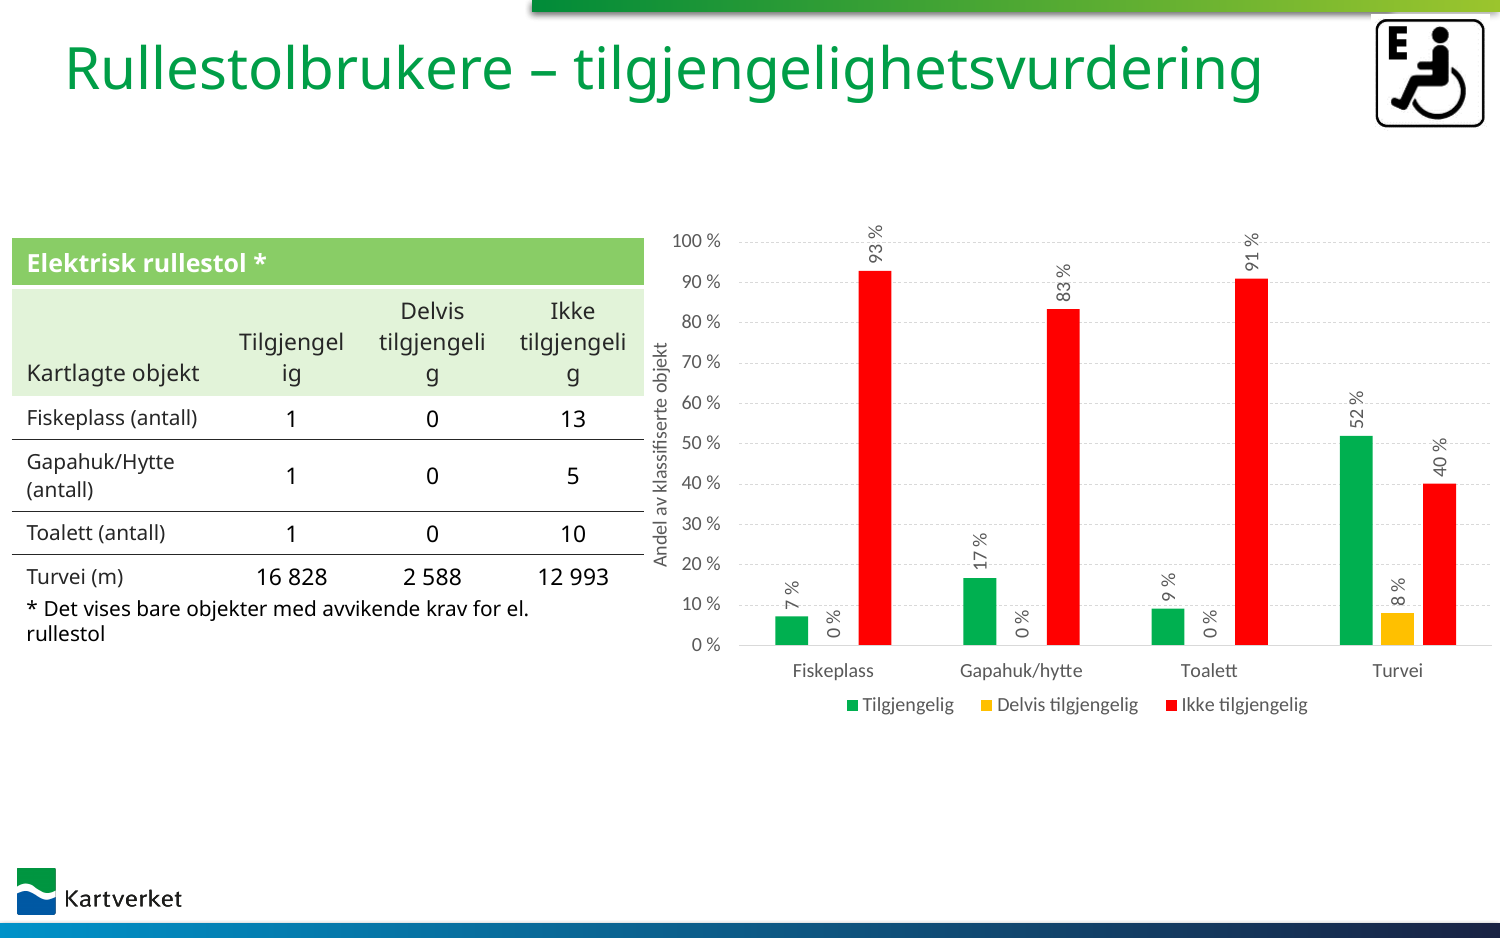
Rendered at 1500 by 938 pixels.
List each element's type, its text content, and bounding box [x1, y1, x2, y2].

table_cell 1 [222, 440, 362, 511]
table_cell 0 [362, 396, 503, 439]
table_cell 5 [503, 440, 638, 511]
table_cell 2 588 [362, 555, 503, 588]
table_cell 1 [222, 512, 362, 554]
table_header Elektrisk rullestol * [12, 238, 638, 285]
table_cell Fiskeplass (antall) [12, 396, 222, 439]
table_cell 13 [503, 396, 638, 439]
text_box * Det vises bare objekter med avvikende krav for el. rullestol [11, 588, 597, 653]
table_cell 0 [362, 512, 503, 554]
table_cell 16 828 [222, 555, 362, 588]
picture [643, 218, 1500, 728]
table_cell Turvei (m) [12, 555, 222, 588]
table_cell Toalett (antall) [12, 512, 222, 554]
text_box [1371, 13, 1491, 133]
table_cell 10 [503, 512, 638, 554]
table_cell Gapahuk/Hytte (antall) [12, 440, 222, 511]
table_cell Delvis tilgjengelig [362, 289, 503, 396]
table_cell Tilgjengelig [222, 289, 362, 396]
table_cell Kartlagte objekt [12, 289, 222, 396]
text_box Rullestolbrukere – tilgjengelighetsvurdering [49, 12, 1372, 109]
table_cell 1 [222, 396, 362, 439]
table_cell Ikke tilgjengelig [503, 289, 638, 396]
table_cell 0 [362, 440, 503, 511]
table_cell 12 993 [503, 555, 638, 598]
